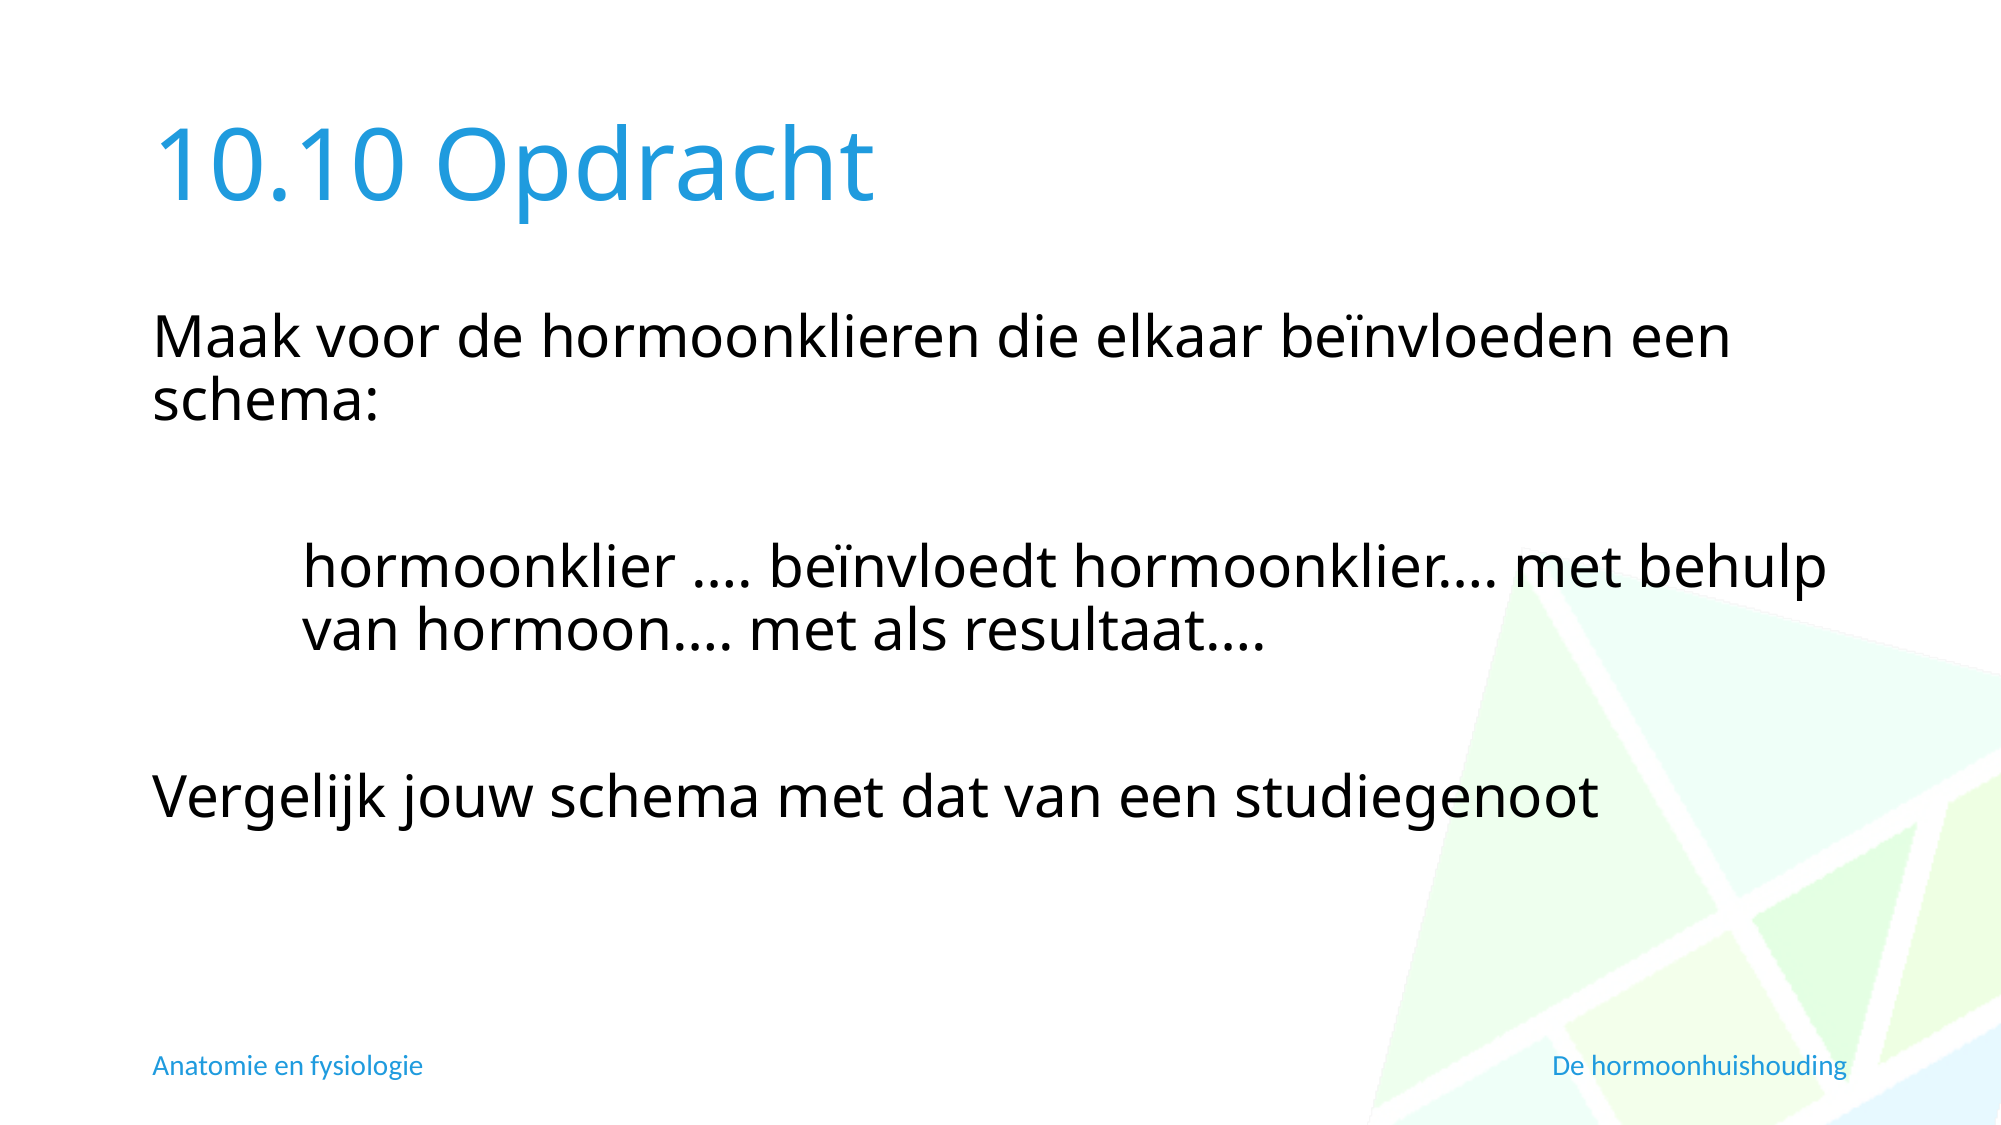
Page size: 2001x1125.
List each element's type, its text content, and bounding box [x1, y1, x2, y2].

list Maak voor de hormoonklieren die elkaar beïnvloeden een schema: hormoonklier …. beïnvloedt hormoonklier…. met behulp van hormoon…. met als resultaat…. Vergelijk jouw schema met dat van een studiegenoot [137, 299, 1863, 1014]
list Anatomie en fysiologie [137, 1042, 588, 1103]
title 10.10 Opdracht [137, 59, 1863, 278]
list De hormoonhuishouding [1412, 1042, 1863, 1103]
